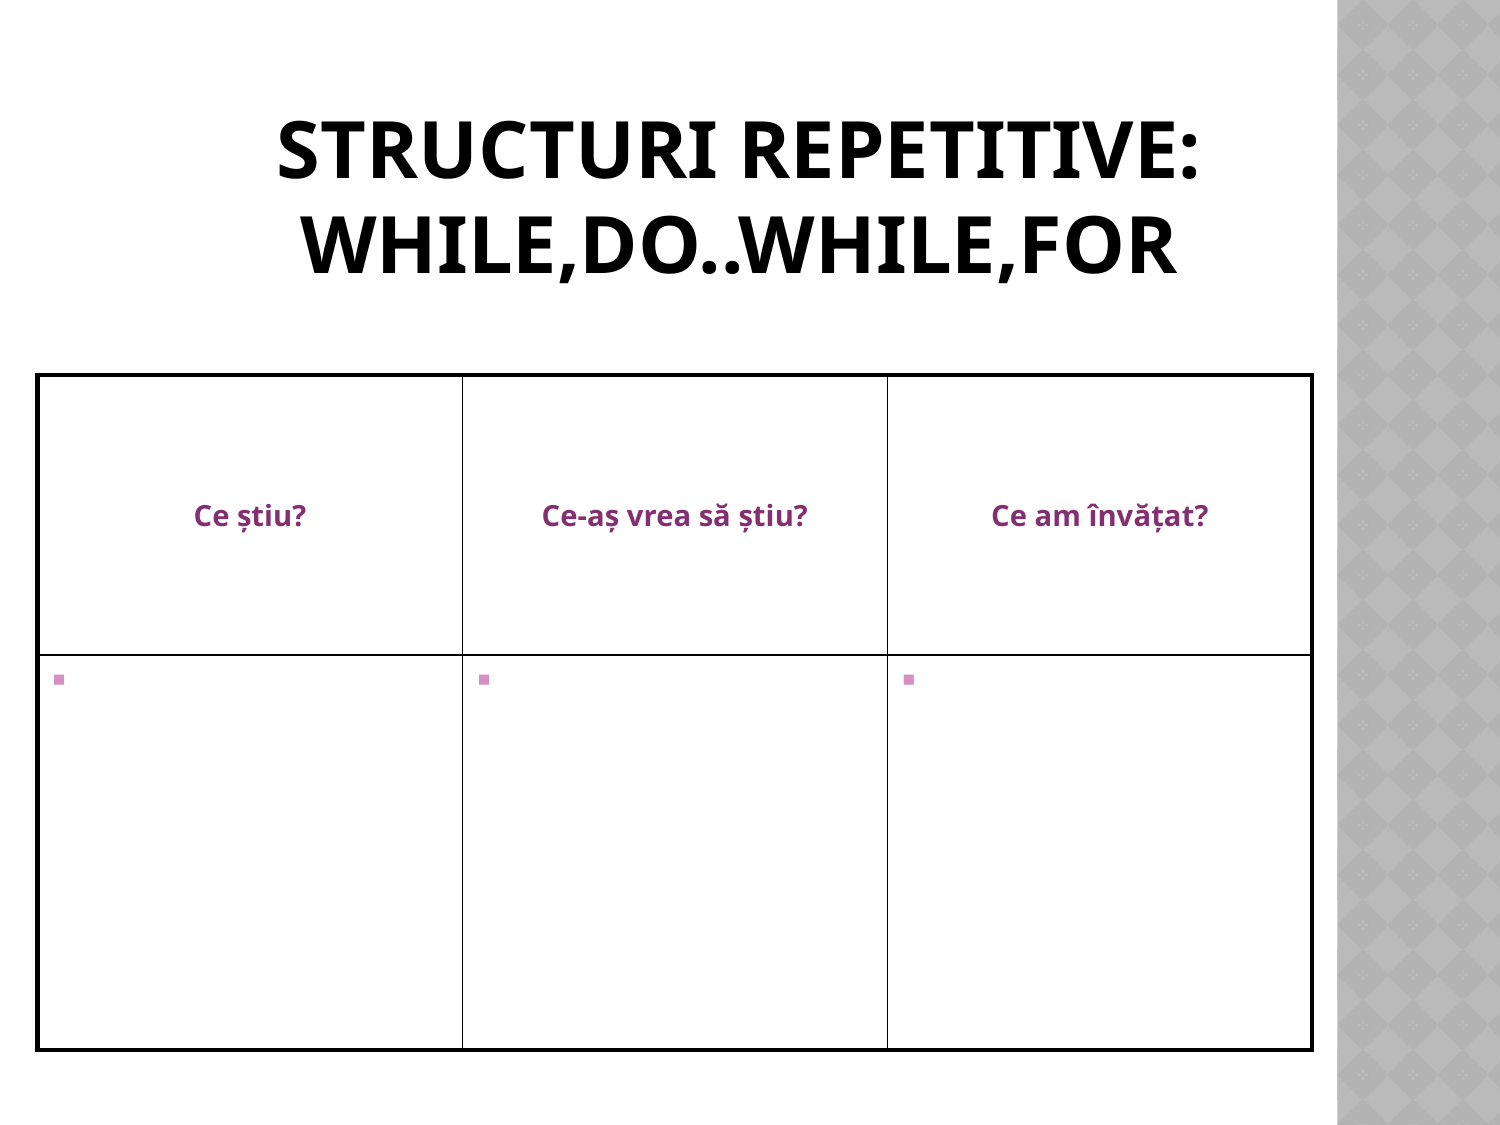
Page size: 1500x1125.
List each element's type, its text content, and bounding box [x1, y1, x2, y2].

table_header Ce-aş vrea să ştiu? [463, 377, 887, 654]
table_cell [463, 656, 887, 1048]
table_cell [40, 656, 462, 1048]
table_header Ce am învăţat? [888, 377, 1310, 654]
table_cell [888, 656, 1310, 1048]
title Structuri repetitive: while,do..while,for [99, 50, 1379, 290]
table_header Ce ştiu? [40, 377, 462, 654]
